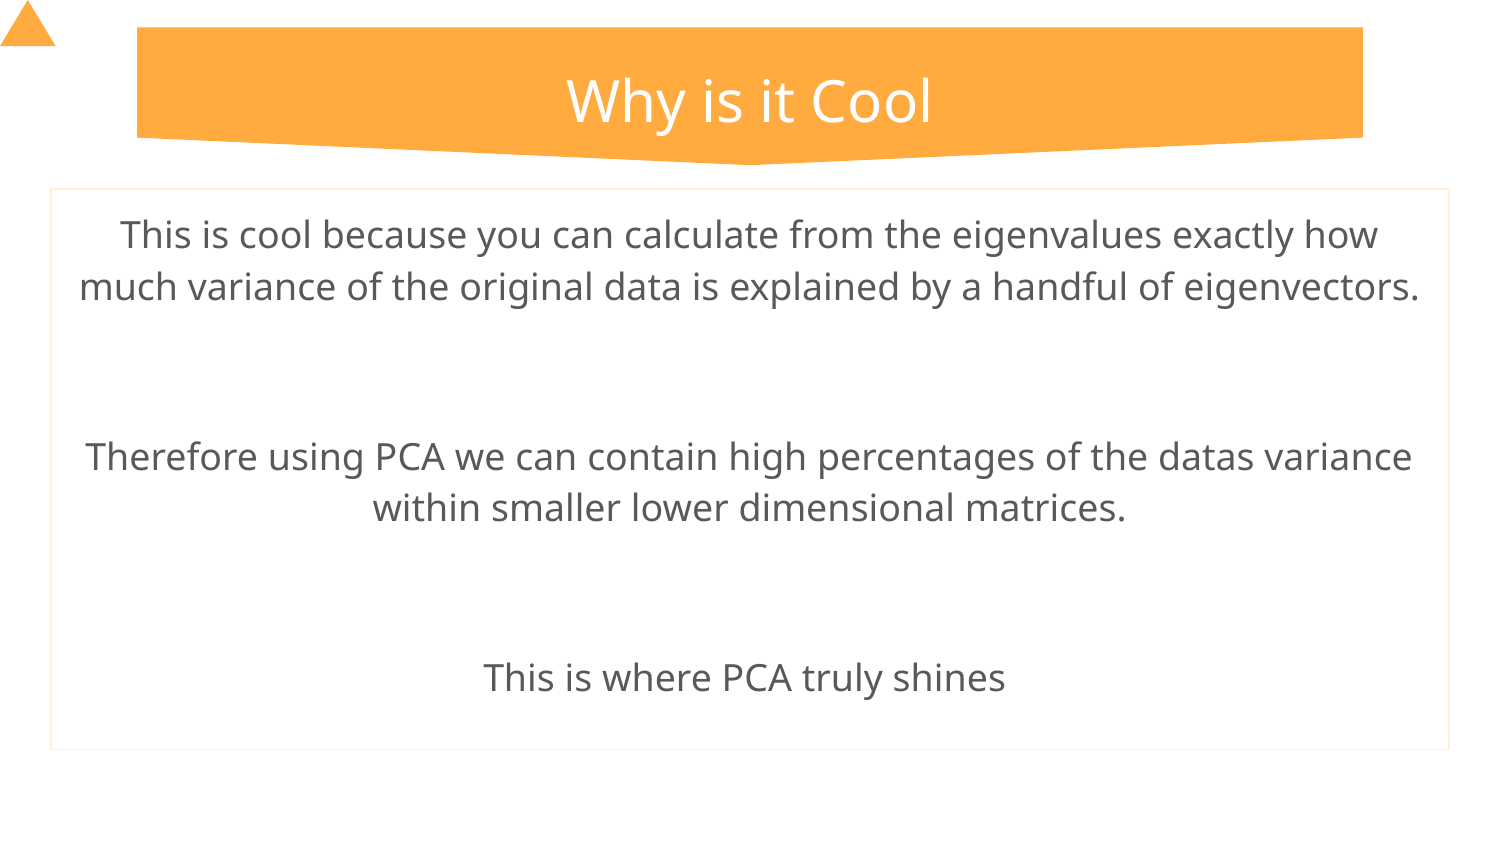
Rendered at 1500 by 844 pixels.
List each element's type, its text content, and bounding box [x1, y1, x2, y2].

text_box [0, 0, 56, 47]
text_box [137, 27, 1363, 49]
title Why is it Cool [51, 49, 1449, 144]
list This is cool because you can calculate from the eigenvalues exactly how much variance of the original data is explained by a handful of eigenvectors. Therefore using PCA we can contain high percentages of the datas variance within smaller lower dimensional matrices. This is where PCA truly shines [51, 189, 1449, 750]
text_box [279, 144, 1221, 166]
